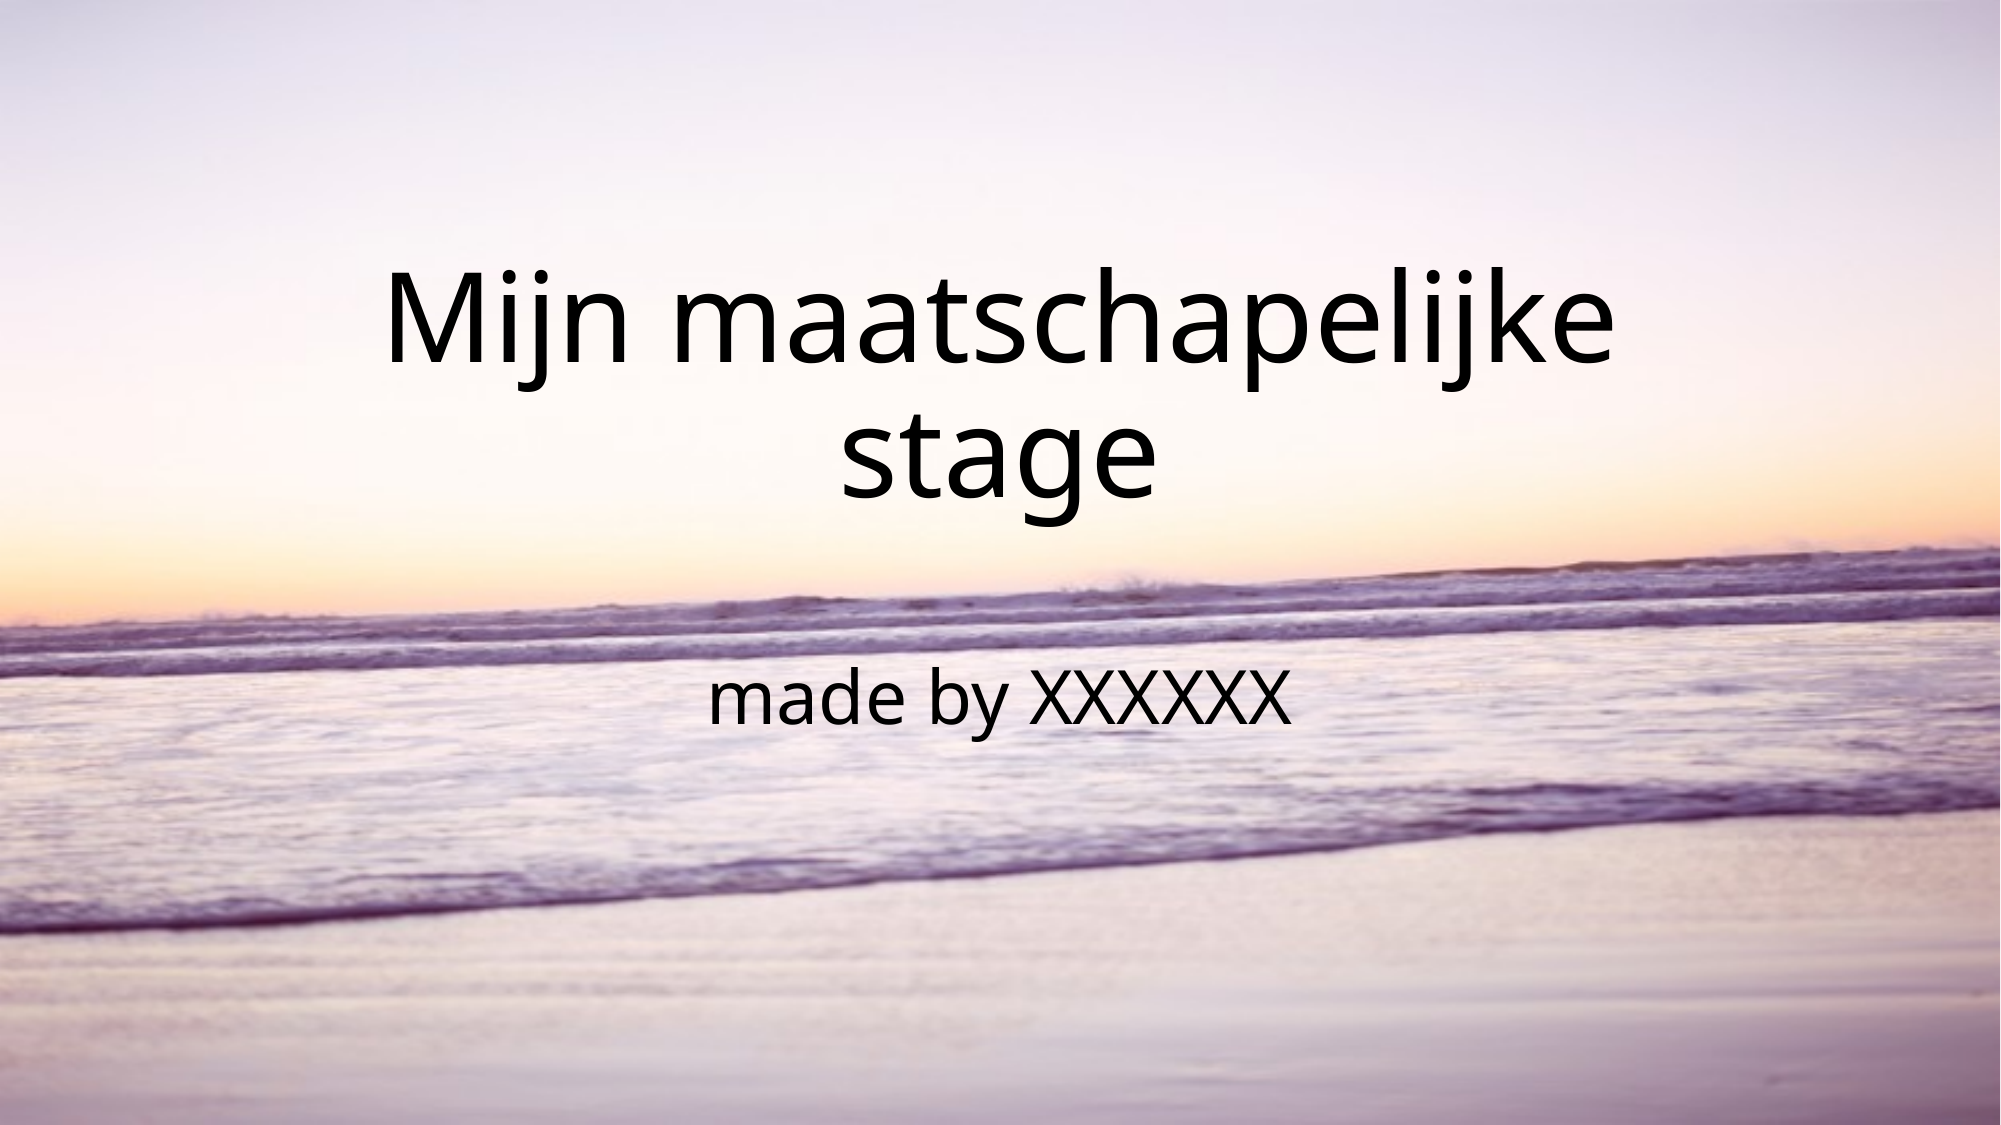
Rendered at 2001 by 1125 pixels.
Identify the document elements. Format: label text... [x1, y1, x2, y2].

title Mijn maatschapelijke stage made by XXXXXX [249, 184, 1750, 748]
picture [0, 0, 2001, 1125]
